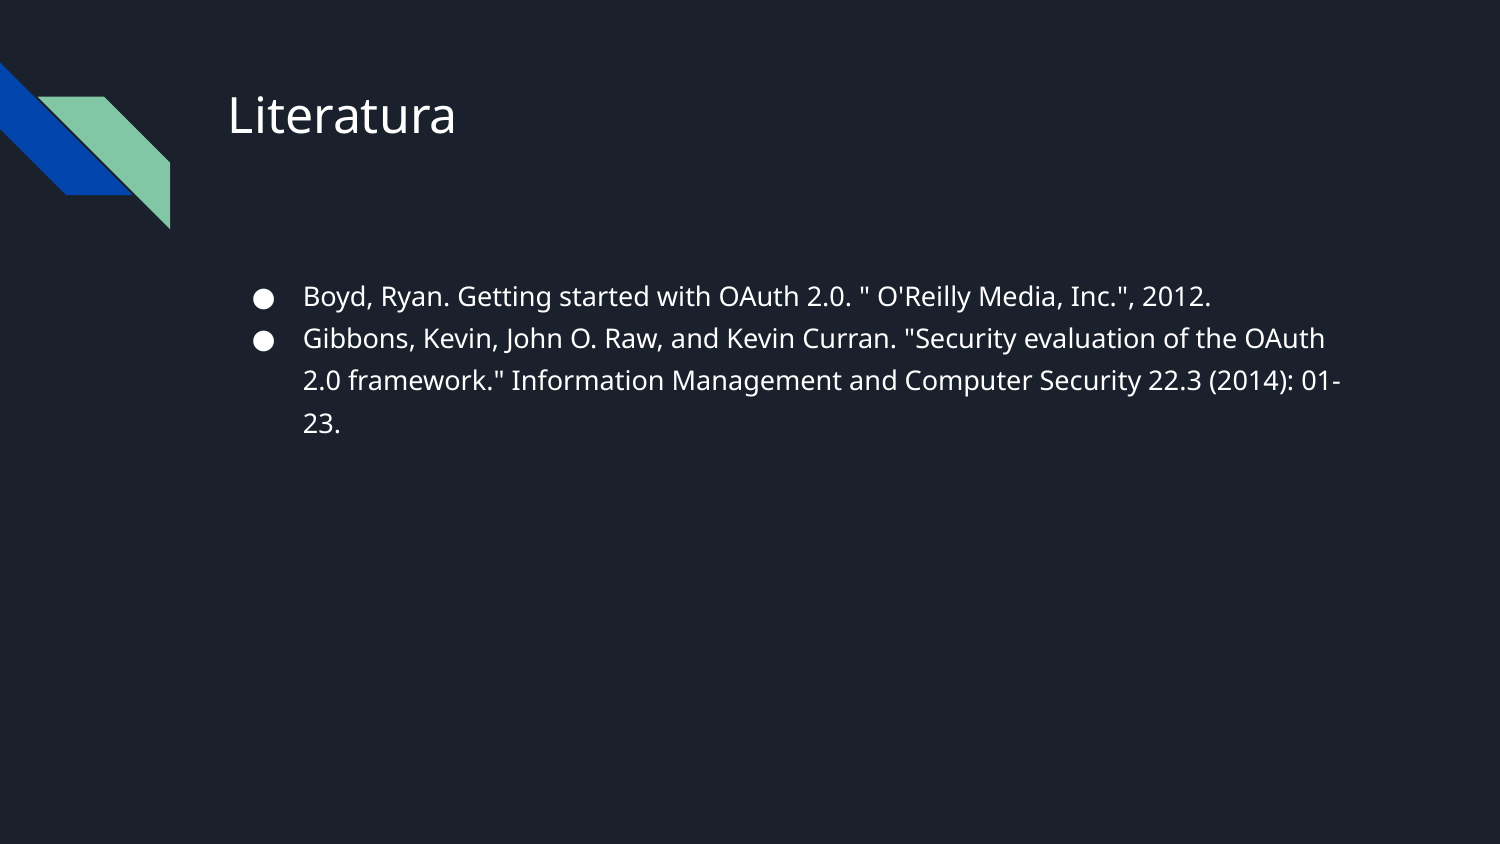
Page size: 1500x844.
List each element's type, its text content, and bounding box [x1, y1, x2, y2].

title Literatura [212, 64, 1368, 215]
list Boyd, Ryan. Getting started with OAuth 2.0. " O'Reilly Media, Inc.", 2012. Gibbons, Kevin, John O. Raw, and Kevin Curran. "Security evaluation of the OAuth 2.0 framework." Information Management and Computer Security 22.3 (2014): 01-23. [212, 257, 1368, 735]
